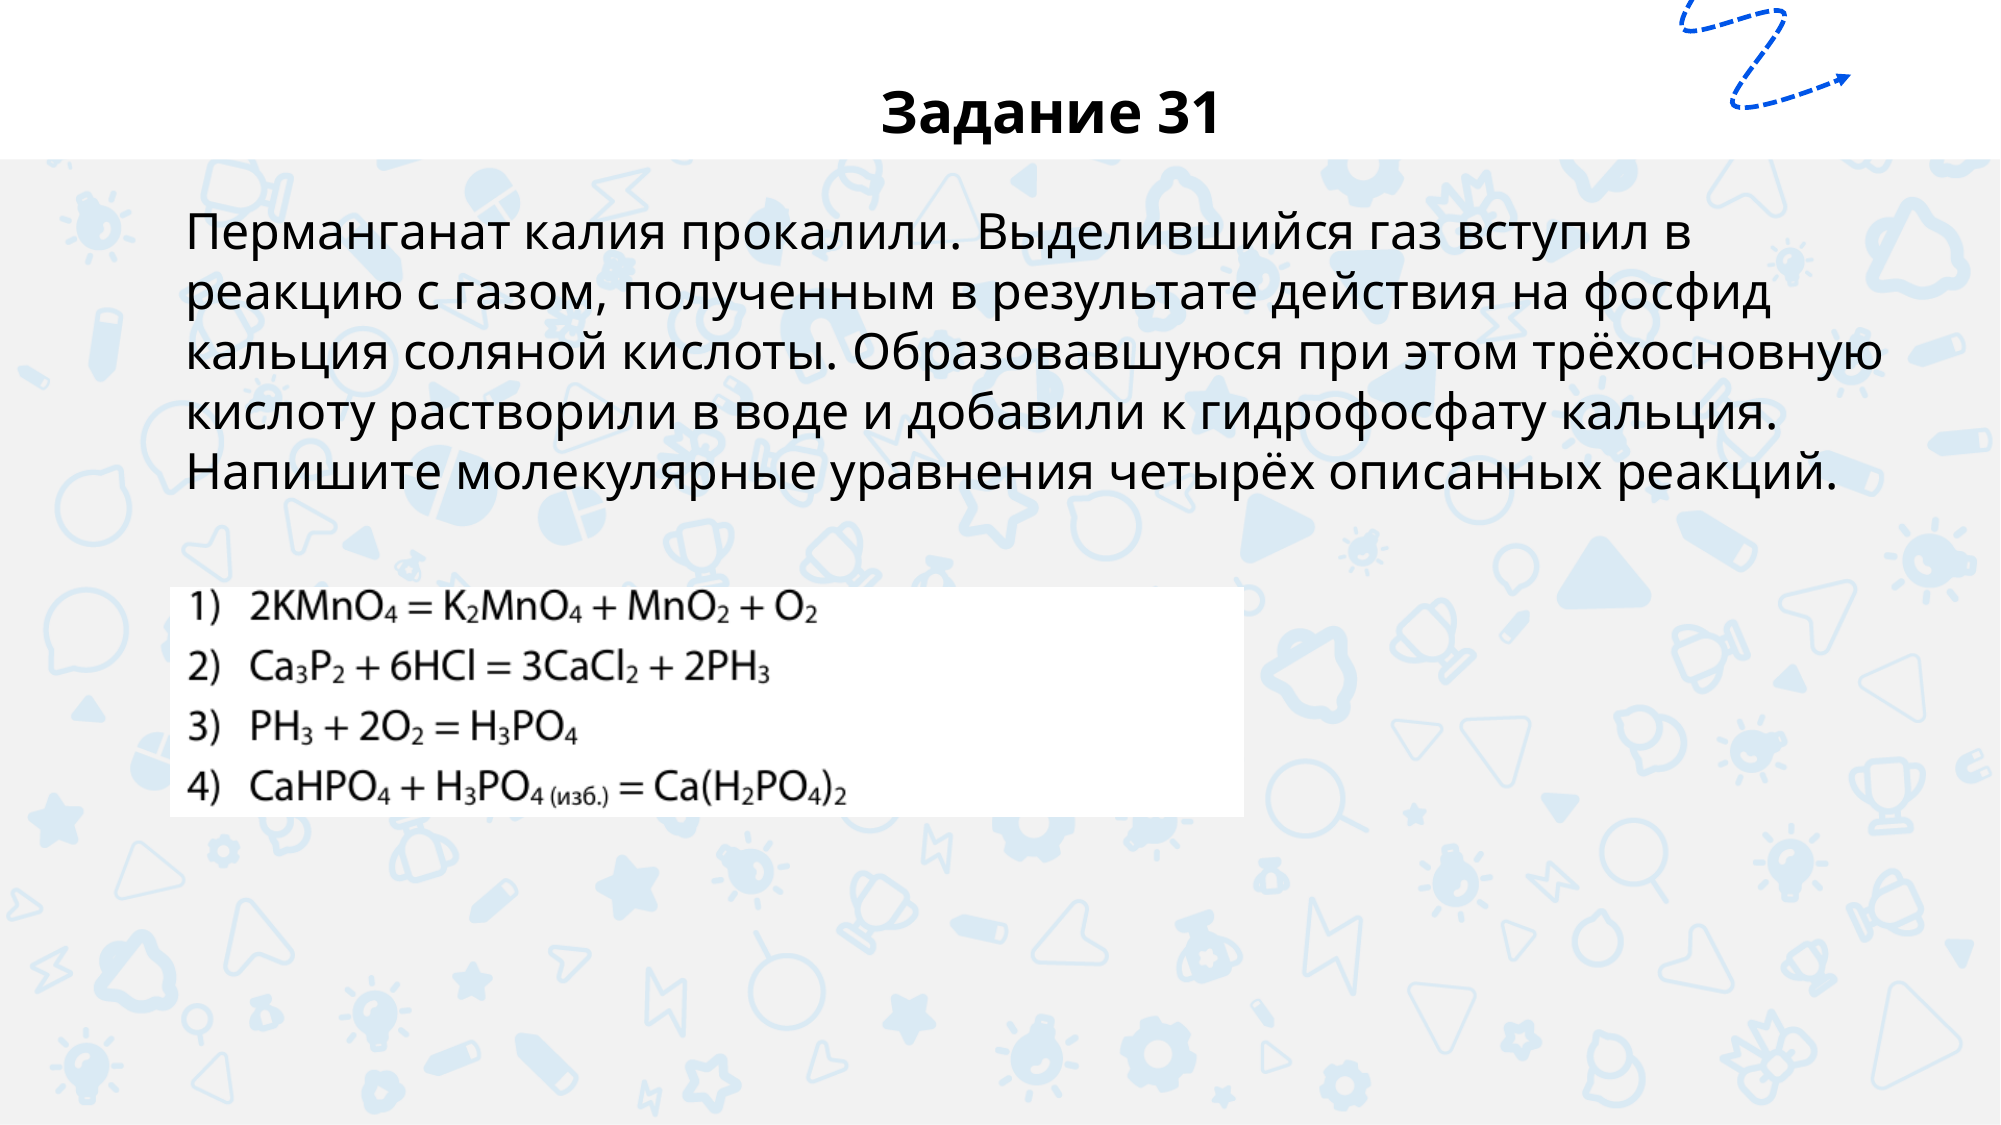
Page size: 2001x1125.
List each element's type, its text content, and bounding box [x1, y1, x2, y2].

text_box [0, 0, 2000, 160]
text_box Перманганат калия прокалили. Выделившийся газ вступил в реакцию с газом, полученным в результате действия на фосфид кальция соляной кислоты. Образовавшуюся при этом трёхосновную кислоту растворили в воде и добавили к гидрофосфату кальция. Напишите молекулярные уравнения четырёх описанных реакций. [170, 192, 1919, 508]
picture [0, 0, 2001, 1125]
